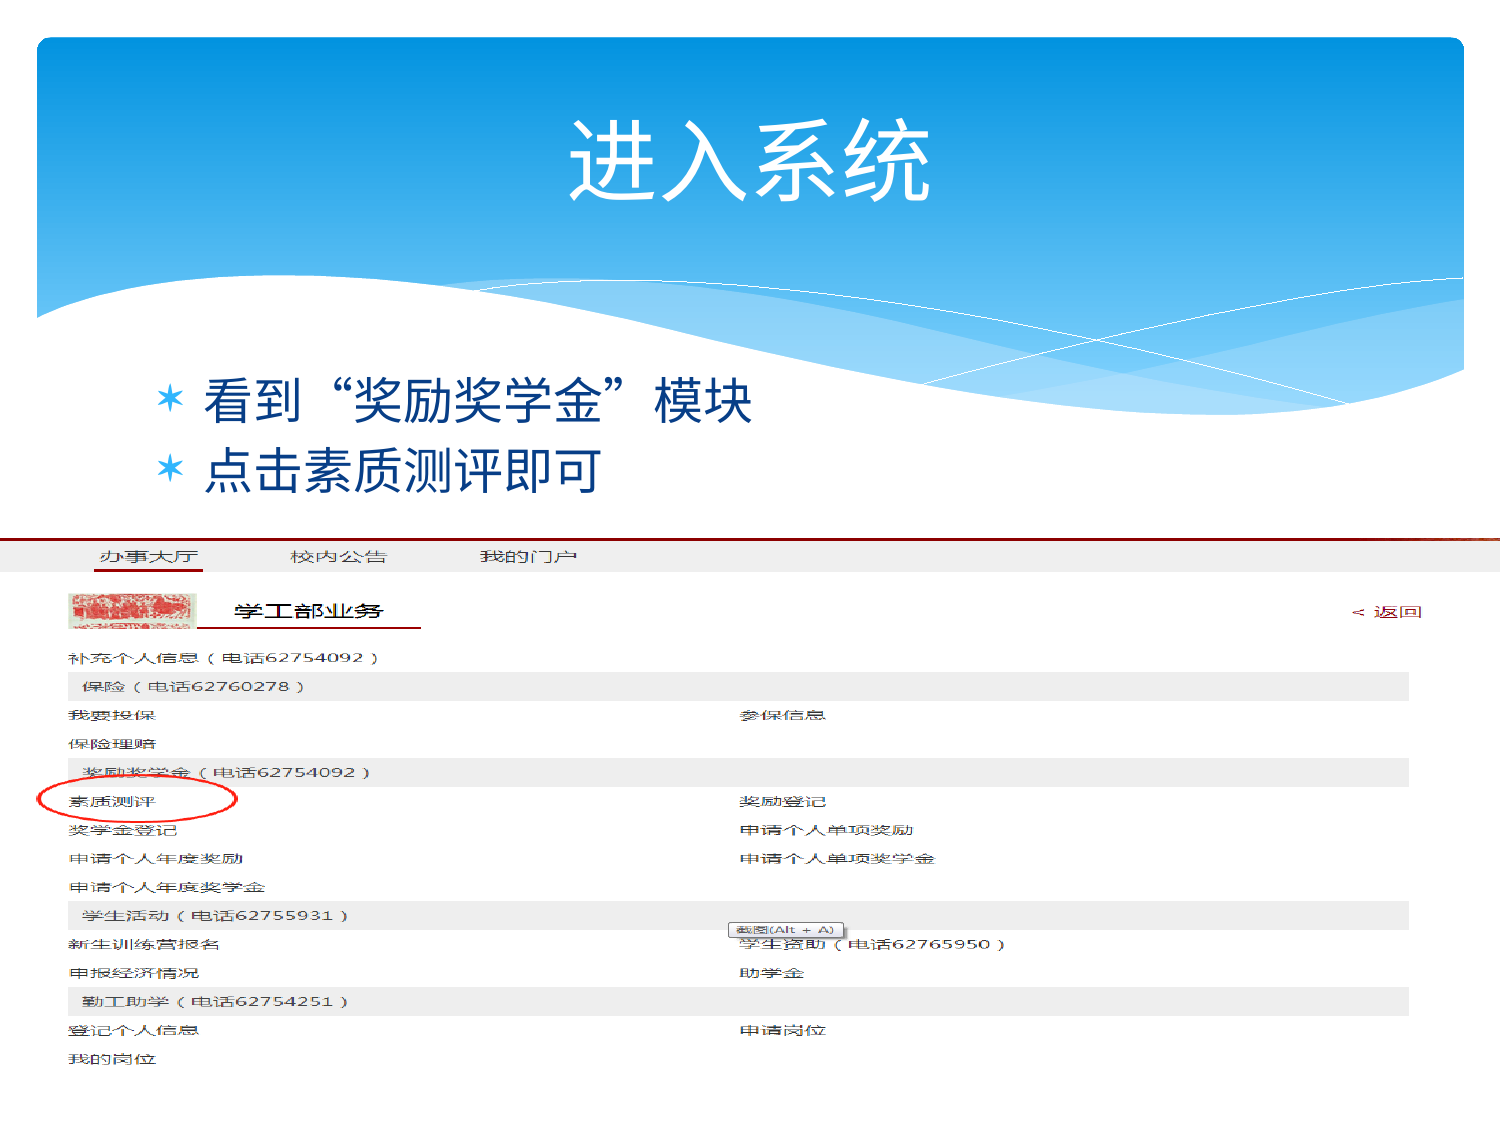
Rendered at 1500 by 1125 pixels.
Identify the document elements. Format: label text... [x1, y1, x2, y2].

list 看到“奖励奖学金”模块 点击素质测评即可 [143, 361, 1359, 536]
title 进入系统 [75, 55, 1425, 261]
picture [0, 538, 1500, 1100]
